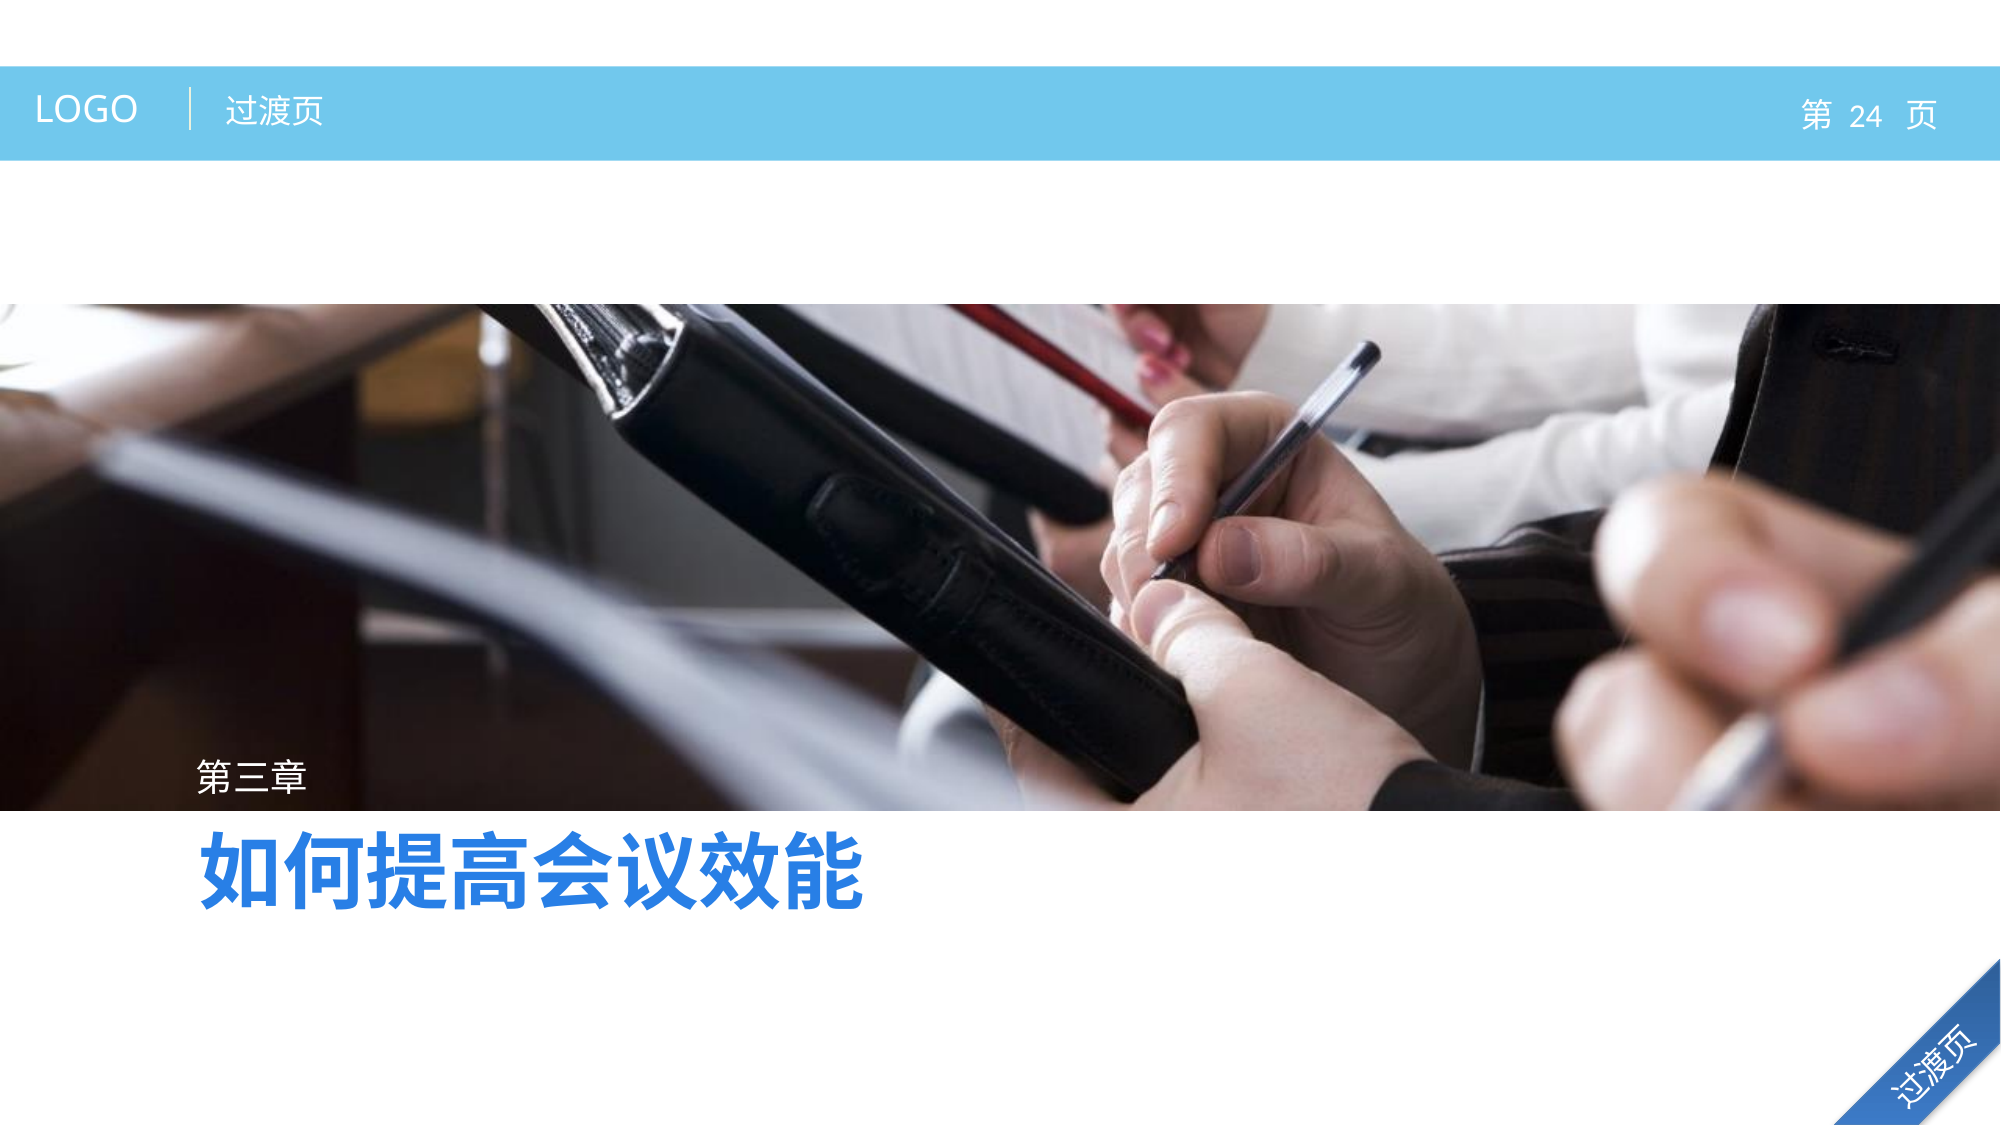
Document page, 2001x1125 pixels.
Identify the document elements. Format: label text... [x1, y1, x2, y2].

text_box 如何提高会议效能 [184, 811, 880, 927]
picture [0, 304, 2000, 811]
text_box 第三章 [181, 746, 324, 806]
